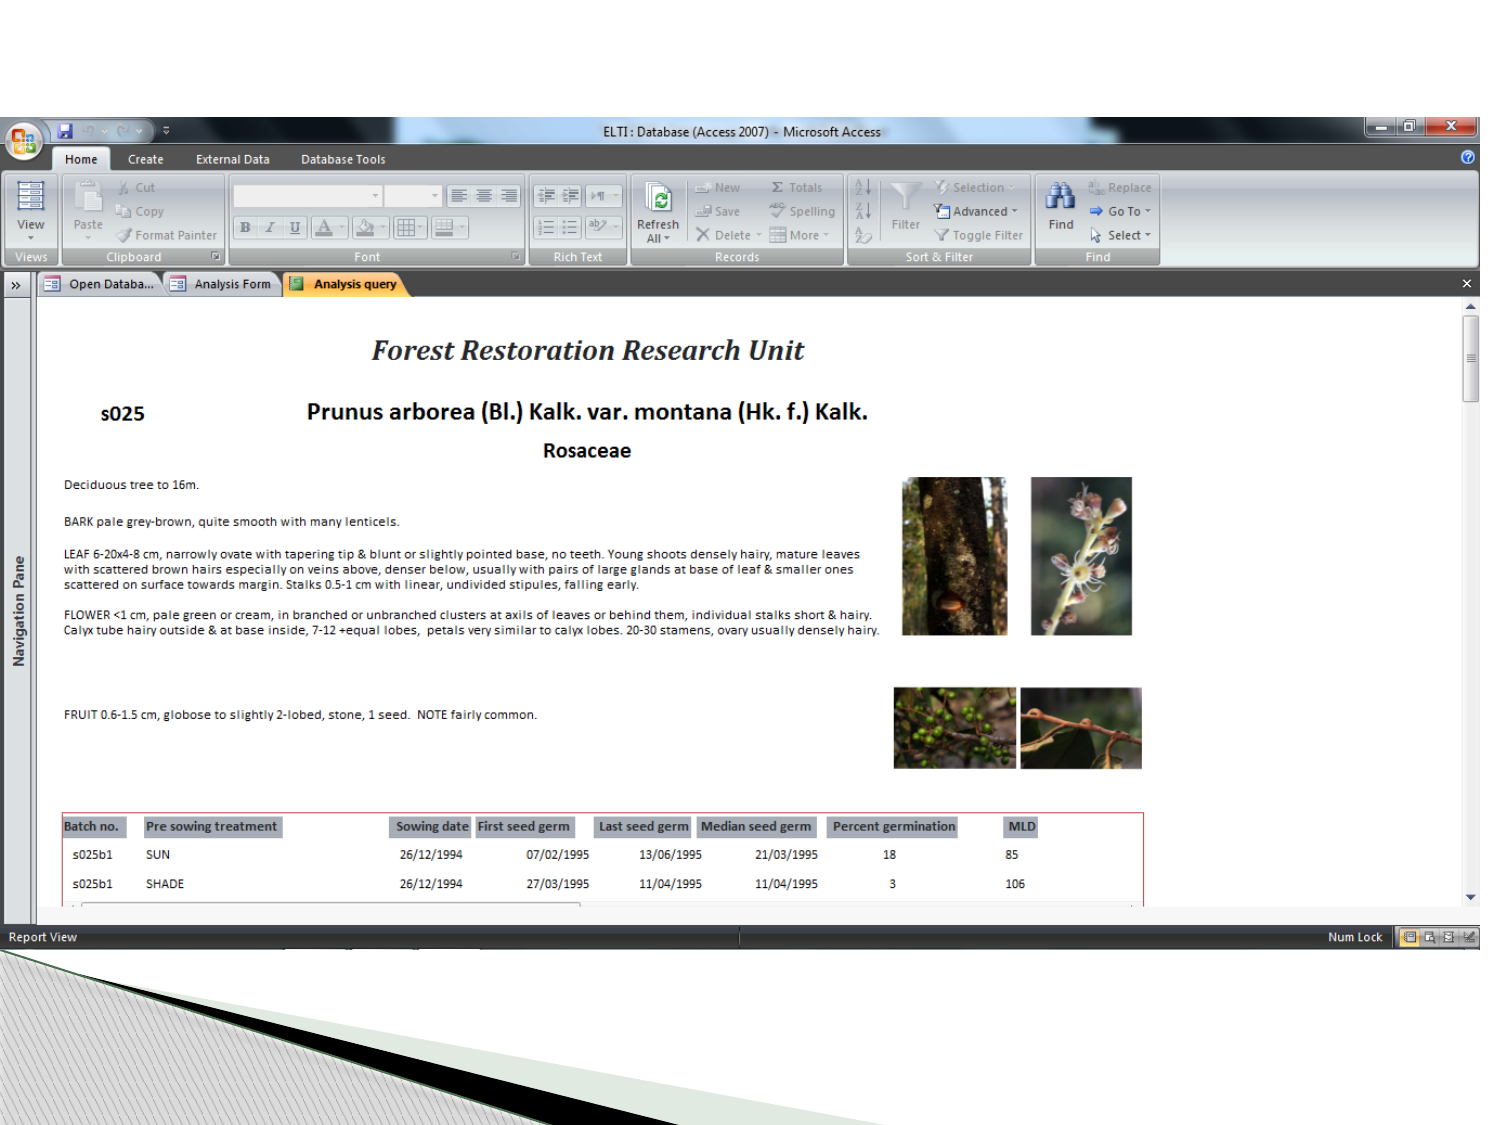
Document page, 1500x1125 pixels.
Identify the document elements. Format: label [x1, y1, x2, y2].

picture [0, 116, 1481, 950]
